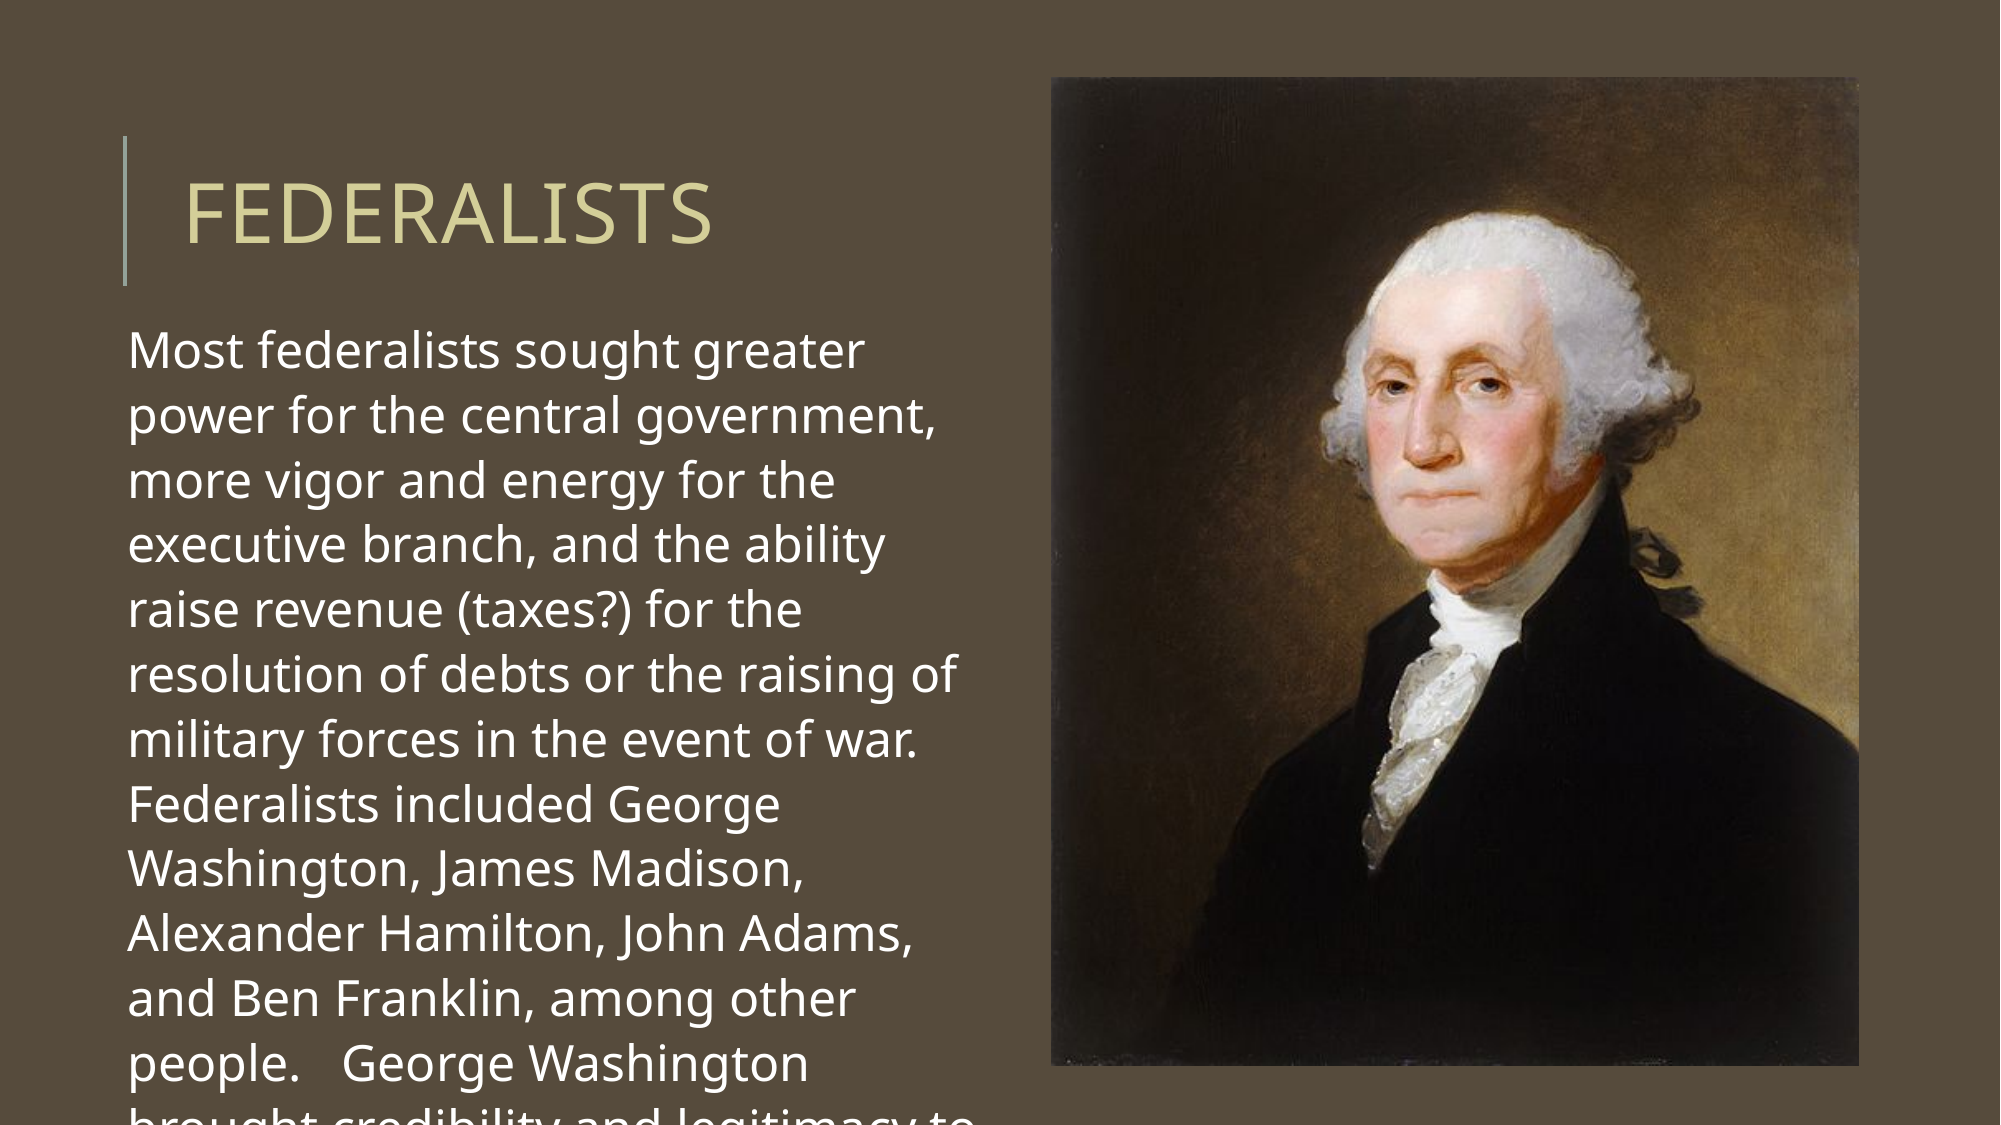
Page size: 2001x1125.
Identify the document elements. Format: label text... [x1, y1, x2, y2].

title federalists [168, 77, 888, 306]
list Most federalists sought greater power for the central government, more vigor and energy for the executive branch, and the ability raise revenue (taxes?) for the resolution of debts or the raising of military forces in the event of war. Federalists included George Washington, James Madison, Alexander Hamilton, John Adams, and Ben Franklin, among other people. George Washington brought credibility and legitimacy to the Constitution. [112, 306, 1009, 1066]
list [1051, 77, 1859, 1066]
